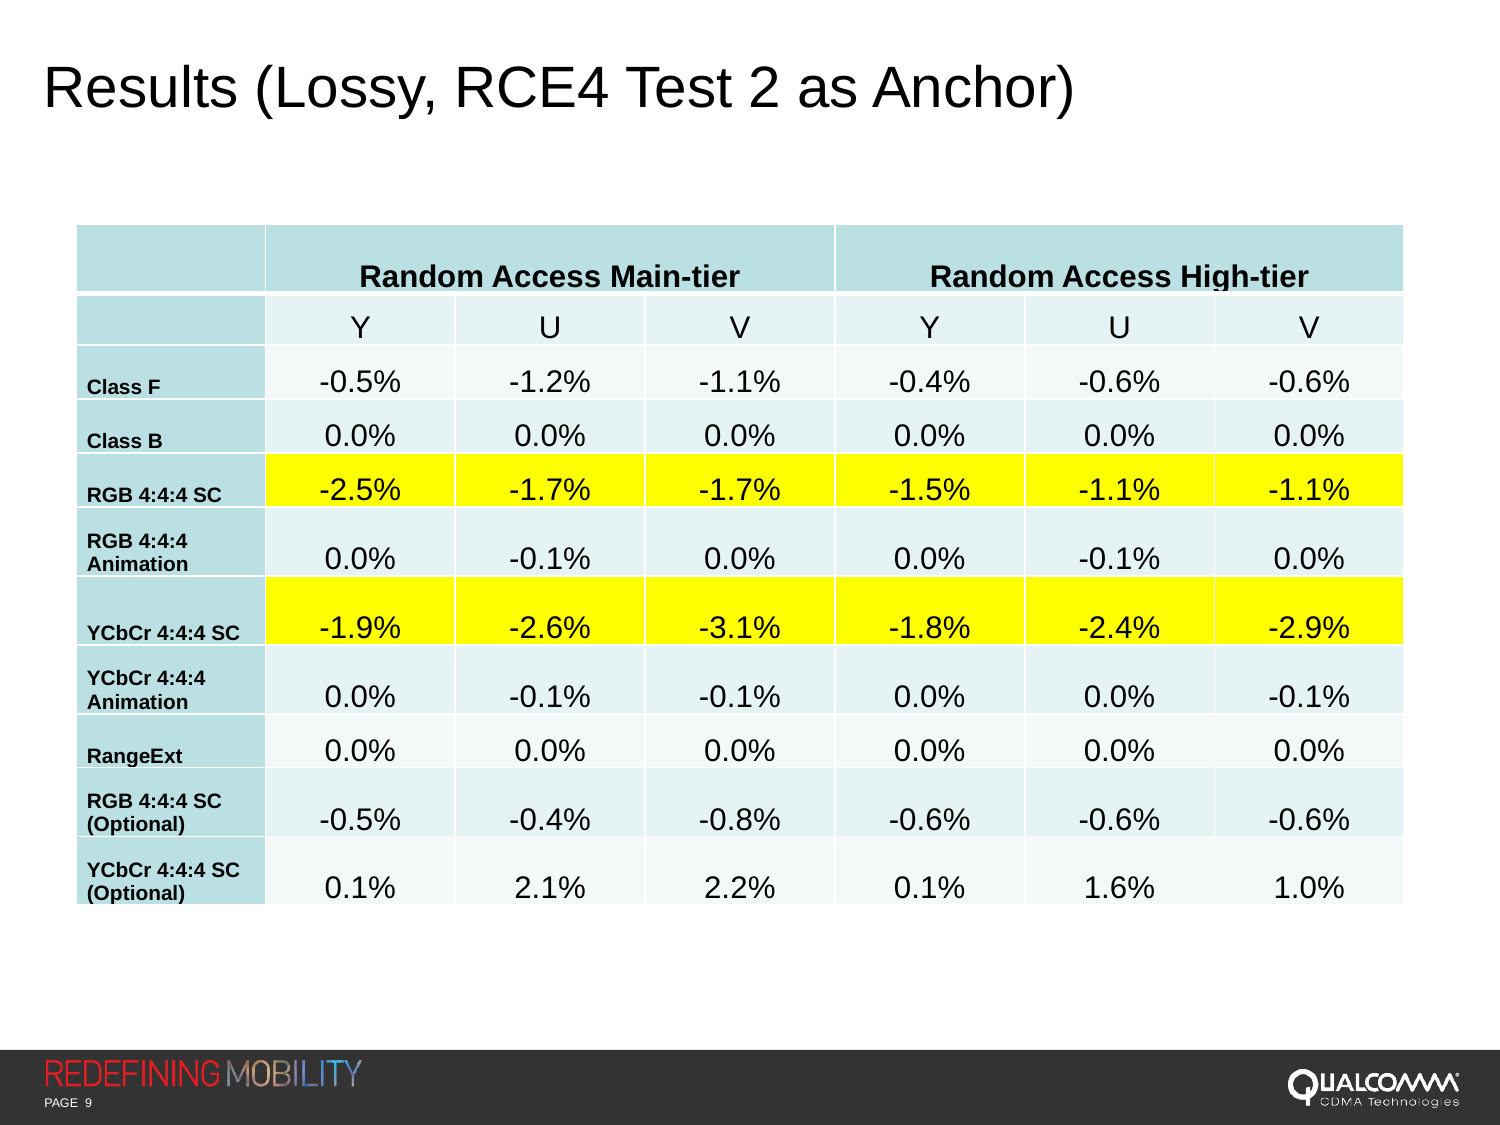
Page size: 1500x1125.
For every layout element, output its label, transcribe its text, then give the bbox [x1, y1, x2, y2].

table_cell 0.0% [1215, 400, 1403, 452]
table_cell RangeExt [77, 715, 265, 767]
table_cell -0.4% [456, 768, 644, 836]
table_cell U [1026, 296, 1214, 344]
table_cell -2.9% [1215, 577, 1403, 644]
table_cell 0.0% [266, 646, 454, 713]
table_cell 2.1% [456, 837, 644, 904]
table_cell 0.0% [836, 400, 1024, 452]
table_cell -0.6% [836, 768, 1024, 836]
table_cell 0.0% [1215, 508, 1403, 575]
table_cell -1.1% [1215, 454, 1403, 506]
table_cell 0.0% [1026, 400, 1214, 452]
table_cell -2.4% [1026, 577, 1214, 644]
table_cell 1.6% [1026, 837, 1214, 904]
table_cell -2.6% [456, 577, 644, 644]
table_cell -0.1% [1026, 508, 1214, 575]
table_header [77, 225, 265, 291]
table_cell -0.6% [1215, 346, 1403, 398]
table_cell V [646, 296, 834, 344]
table_cell Y [266, 296, 454, 344]
table_cell -1.7% [646, 454, 834, 506]
table_cell -1.2% [456, 346, 644, 398]
table_cell 0.0% [266, 400, 454, 452]
table_cell RGB 4:4:4 Animation [77, 508, 265, 575]
picture [1278, 1058, 1478, 1114]
table_cell -0.8% [646, 768, 834, 836]
table_cell -0.6% [1026, 768, 1214, 836]
table_cell -0.6% [1026, 346, 1214, 398]
table_cell -0.1% [646, 646, 834, 713]
table_cell -1.7% [456, 454, 644, 506]
table_cell 2.2% [646, 837, 834, 904]
table_cell 0.0% [836, 508, 1024, 575]
table_cell V [1215, 296, 1403, 344]
table_cell 0.0% [456, 715, 644, 767]
table_cell -0.5% [266, 768, 454, 836]
table_cell -1.8% [836, 577, 1024, 644]
table_cell RGB 4:4:4 SC [77, 454, 265, 506]
table_cell YCbCr 4:4:4 SC [77, 577, 265, 644]
table_cell Y [836, 296, 1024, 344]
table_cell -0.1% [1215, 646, 1403, 713]
table_cell -1.5% [836, 454, 1024, 506]
table_cell 0.0% [266, 508, 454, 575]
table_cell 0.0% [836, 646, 1024, 713]
table_cell 0.0% [646, 400, 834, 452]
table_cell 0.0% [646, 508, 834, 575]
table_cell 0.0% [456, 400, 644, 452]
table_cell -0.1% [456, 646, 644, 713]
table_cell 0.0% [836, 715, 1024, 767]
table_cell RGB 4:4:4 SC (Optional) [77, 768, 265, 836]
table_cell 0.0% [646, 715, 834, 767]
table_cell 0.1% [266, 837, 454, 904]
table_cell -0.6% [1215, 768, 1403, 836]
title Results (Lossy, RCE4 Test 2 as Anchor) [28, 44, 1462, 138]
table_cell 1.0% [1215, 837, 1403, 904]
table_cell -2.5% [266, 454, 454, 506]
table_cell Class B [77, 400, 265, 452]
table_cell -1.1% [646, 346, 834, 398]
table_header Random Access Main-tier [266, 225, 834, 291]
table_cell [77, 296, 265, 344]
table_cell -3.1% [646, 577, 834, 644]
table_cell -0.5% [266, 346, 454, 398]
table_cell 0.0% [1026, 646, 1214, 713]
table_cell -1.1% [1026, 454, 1214, 506]
table_header Random Access High-tier [836, 225, 1403, 291]
table_cell Class F [77, 346, 265, 398]
table_cell -1.9% [266, 577, 454, 644]
picture [30, 1048, 372, 1099]
table_cell YCbCr 4:4:4 Animation [77, 646, 265, 713]
table_cell -0.1% [456, 508, 644, 575]
table_cell U [456, 296, 644, 344]
table_cell 0.0% [1026, 715, 1214, 767]
table_cell 0.1% [836, 837, 1024, 904]
table_cell -0.4% [836, 346, 1024, 398]
table_cell 0.0% [266, 715, 454, 767]
table_cell YCbCr 4:4:4 SC (Optional) [77, 837, 265, 904]
table_cell 0.0% [1215, 715, 1403, 767]
